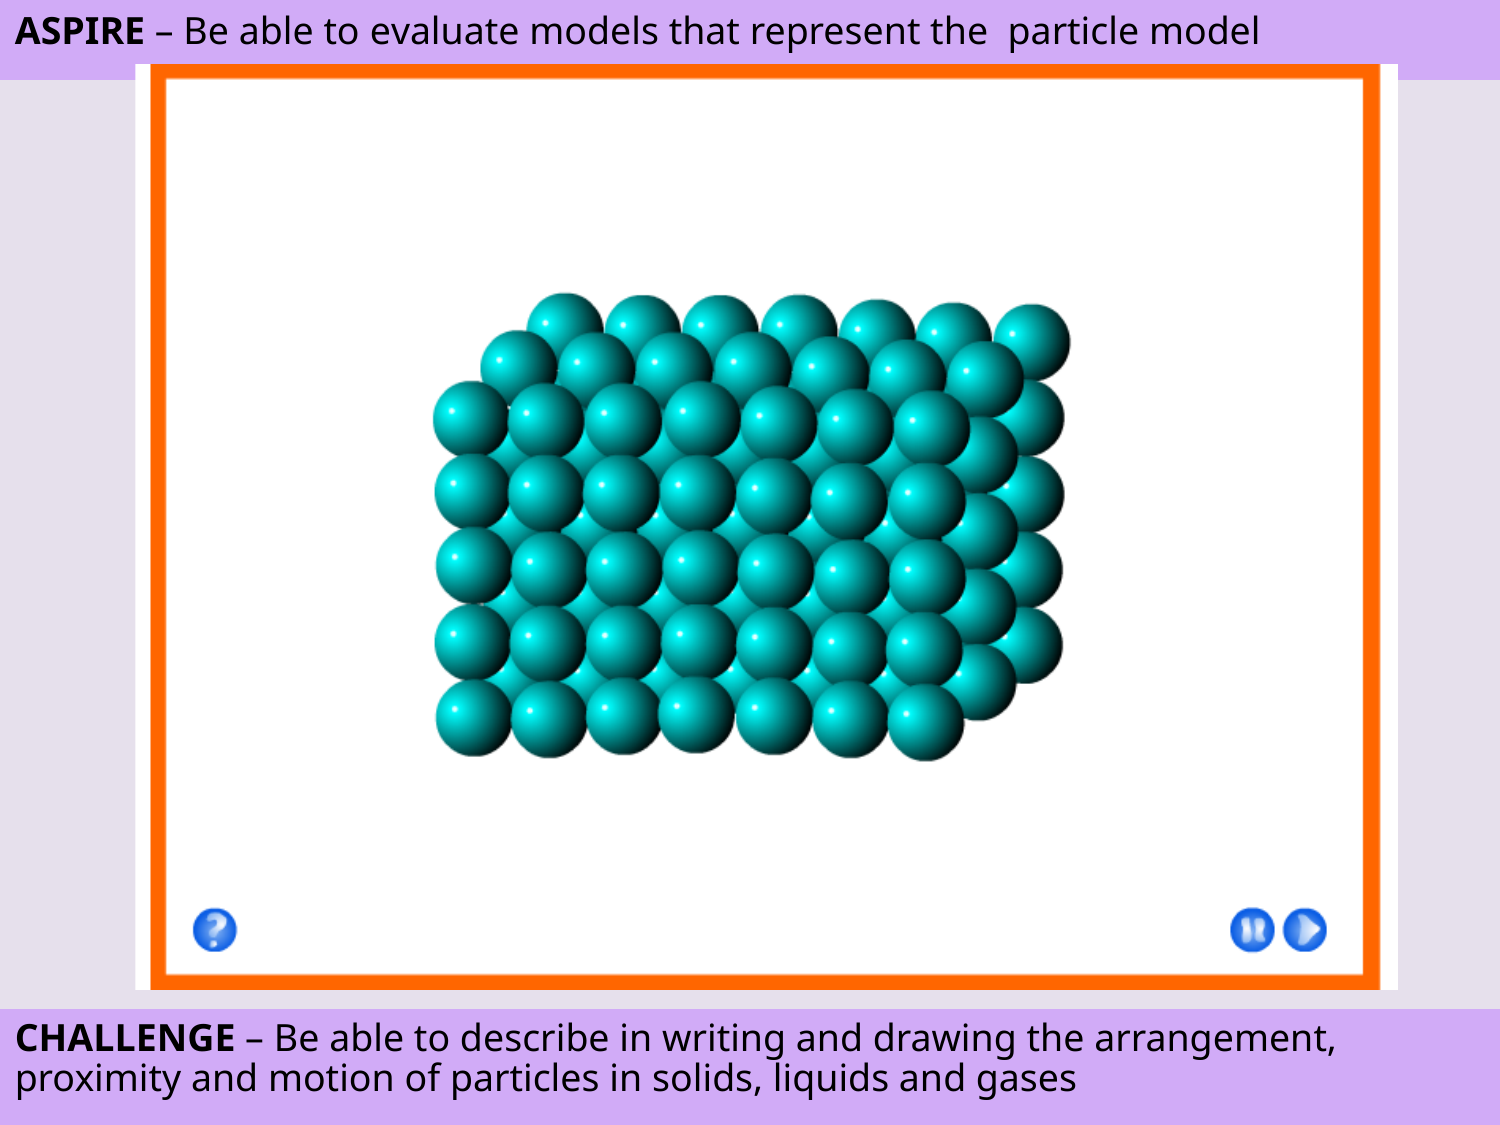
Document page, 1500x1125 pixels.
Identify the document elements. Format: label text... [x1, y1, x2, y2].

text_box CHALLENGE – Be able to describe in writing and drawing the arrangement, proximity and motion of particles in solids, liquids and gases [0, 1011, 1500, 1125]
text_box [0, 170, 1500, 1009]
text_box ASPIRE – Be able to evaluate models that represent the particle model [0, 0, 1500, 170]
